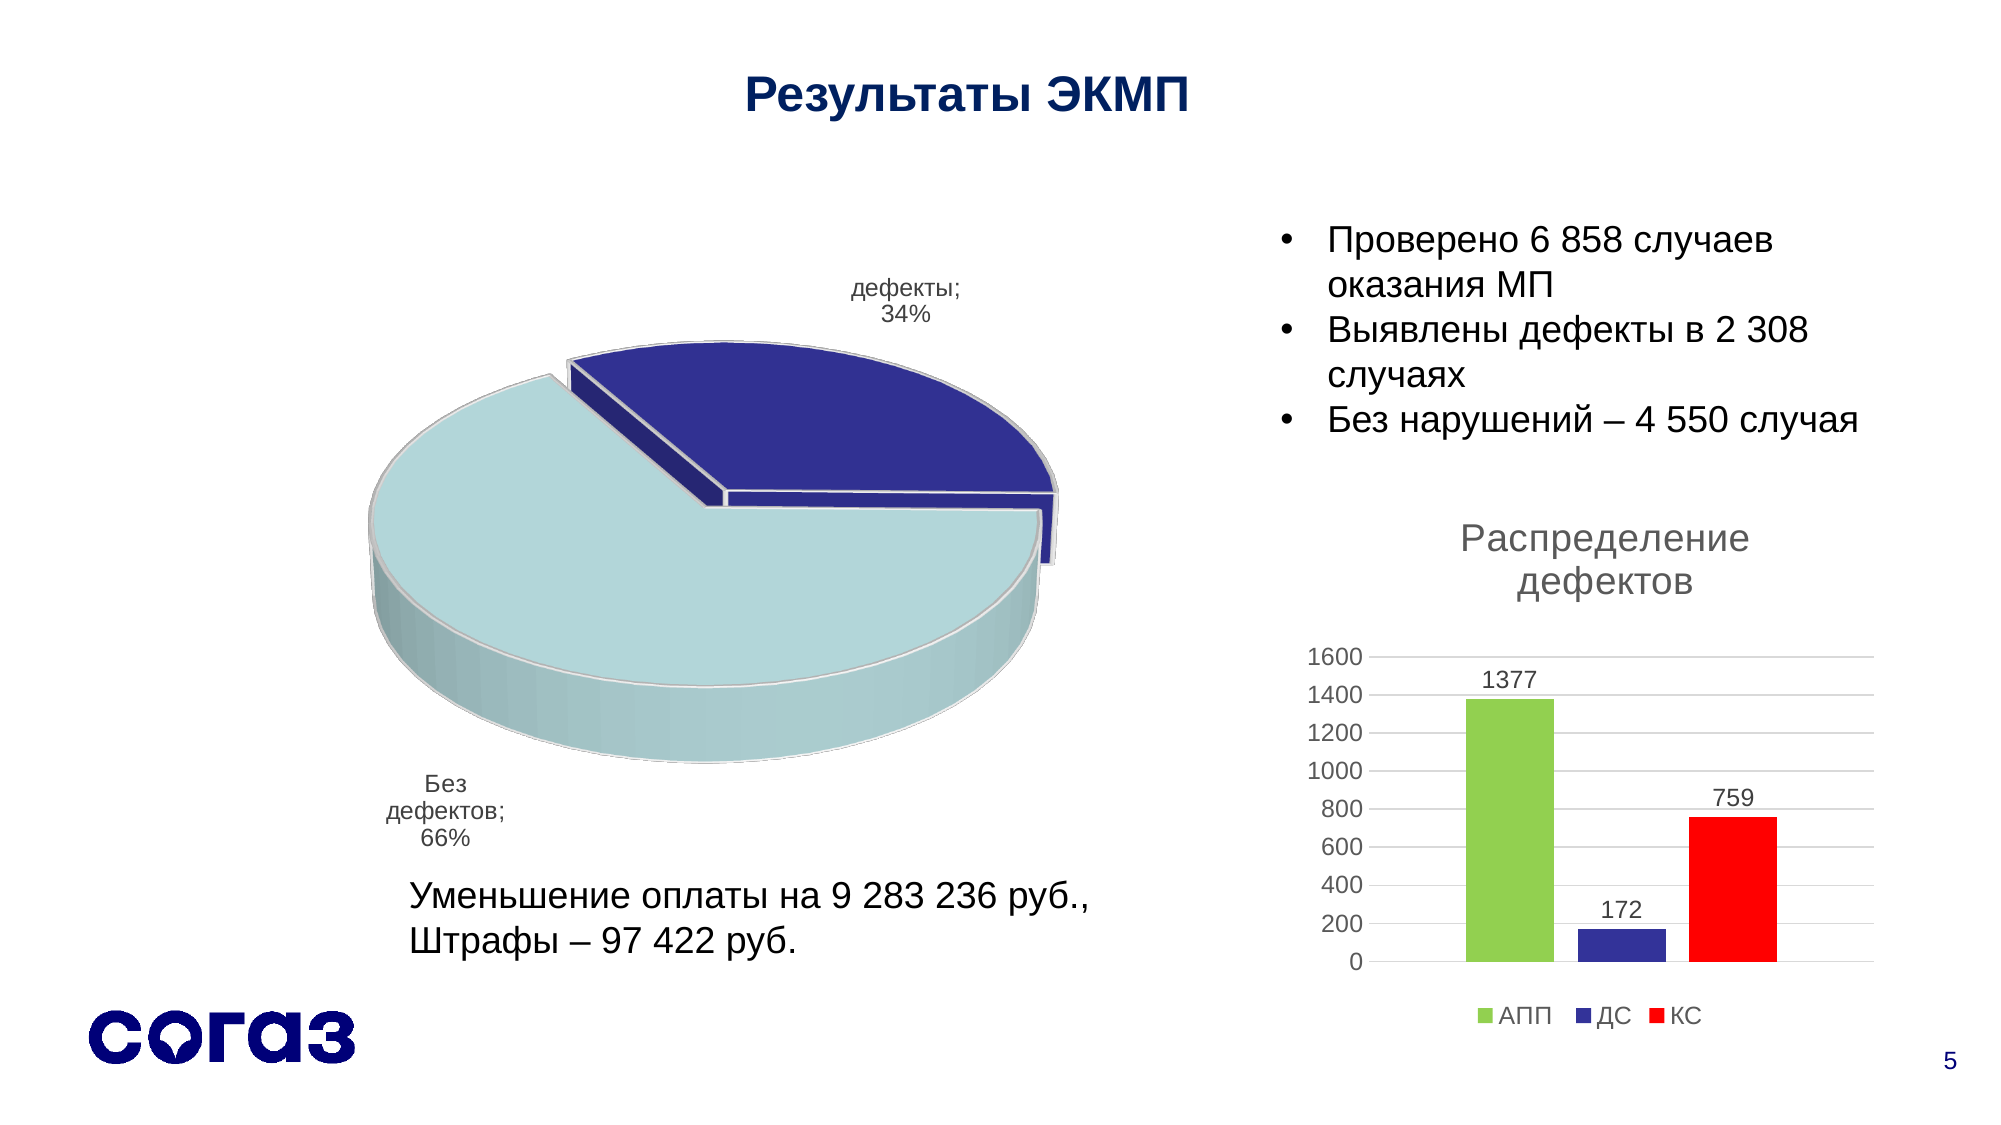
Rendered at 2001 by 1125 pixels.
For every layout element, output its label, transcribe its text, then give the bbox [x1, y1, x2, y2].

text_box Уменьшение оплаты на 9 283 236 руб., Штрафы – 97 422 руб. [394, 928, 1106, 969]
picture [76, 982, 367, 1092]
text_box Результаты ЭКМП [291, 51, 1644, 122]
chart [145, 209, 1205, 915]
chart [1297, 505, 1885, 1034]
text_box Проверено 6 858 случаев оказания МП Выявлены дефекты в 2 308 случаях Без нарушений – 4 550 случая [1265, 208, 1909, 448]
